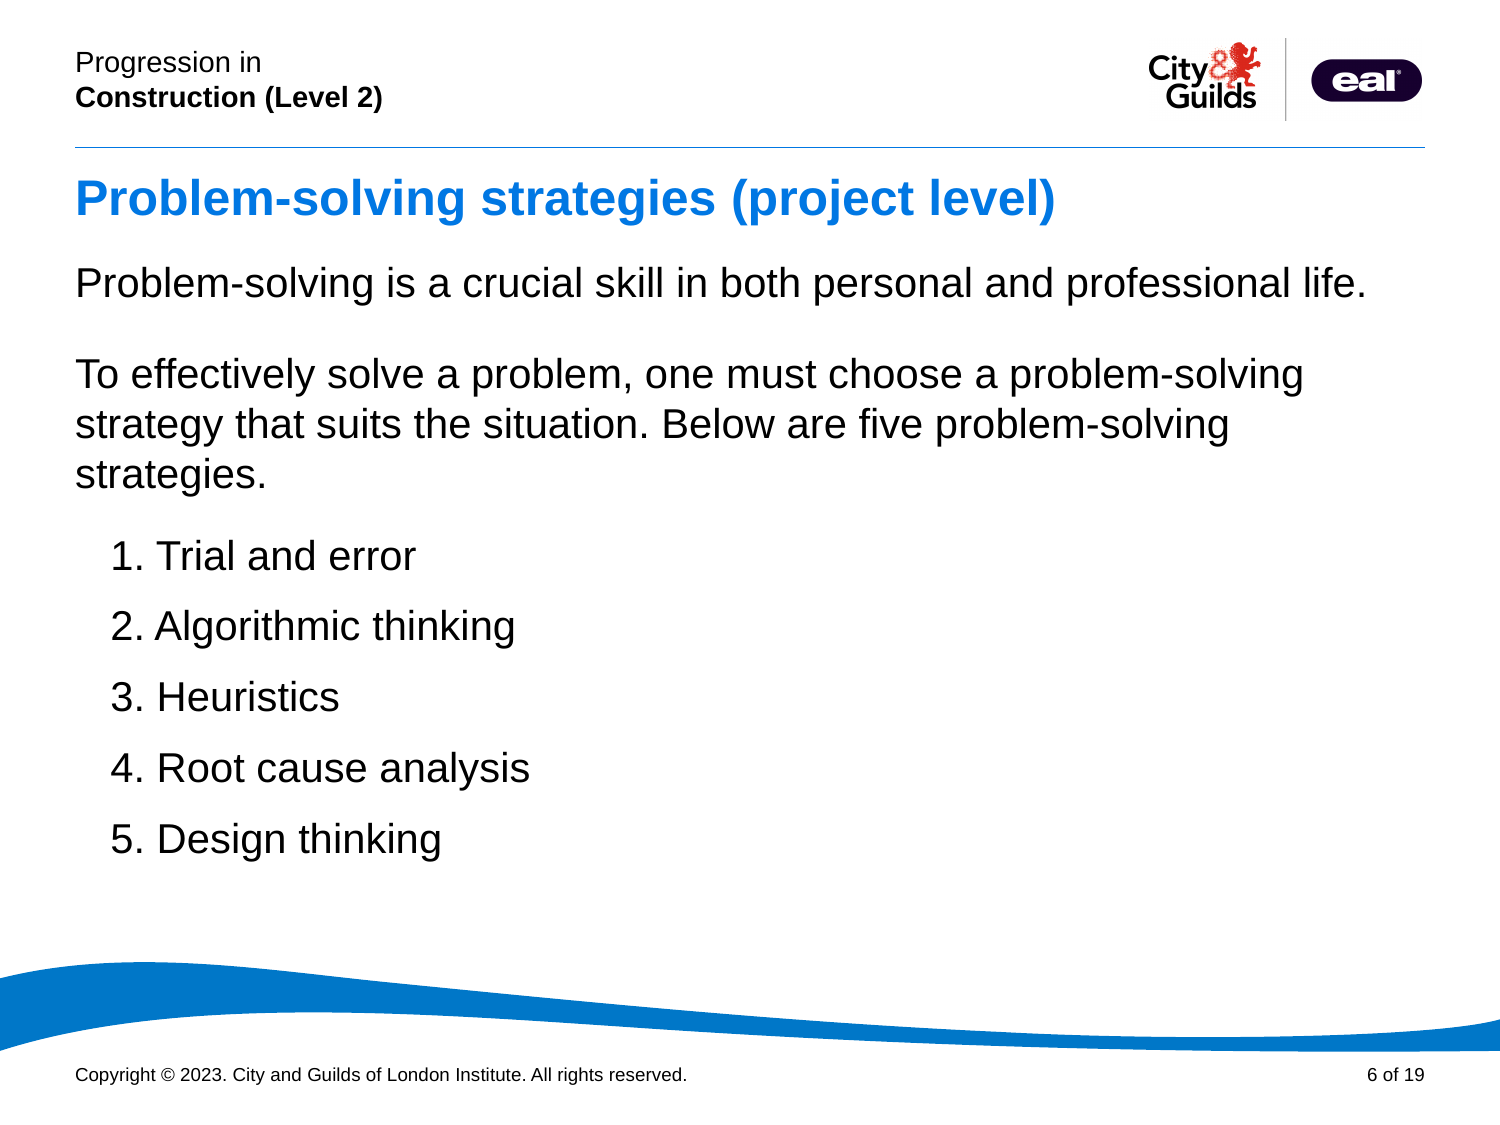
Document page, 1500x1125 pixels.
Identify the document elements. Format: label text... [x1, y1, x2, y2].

picture [1149, 38, 1422, 121]
title Problem-solving strategies (project level) [74, 165, 1426, 229]
list Problem-solving is a crucial skill in both personal and professional life. To effectively solve a problem, one must choose a problem-solving strategy that suits the situation. Below are five problem-solving strategies. 1. Trial and error 2. Algorithmic thinking 3. Heuristics 4. Root cause analysis 5. Design thinking [74, 255, 1426, 946]
